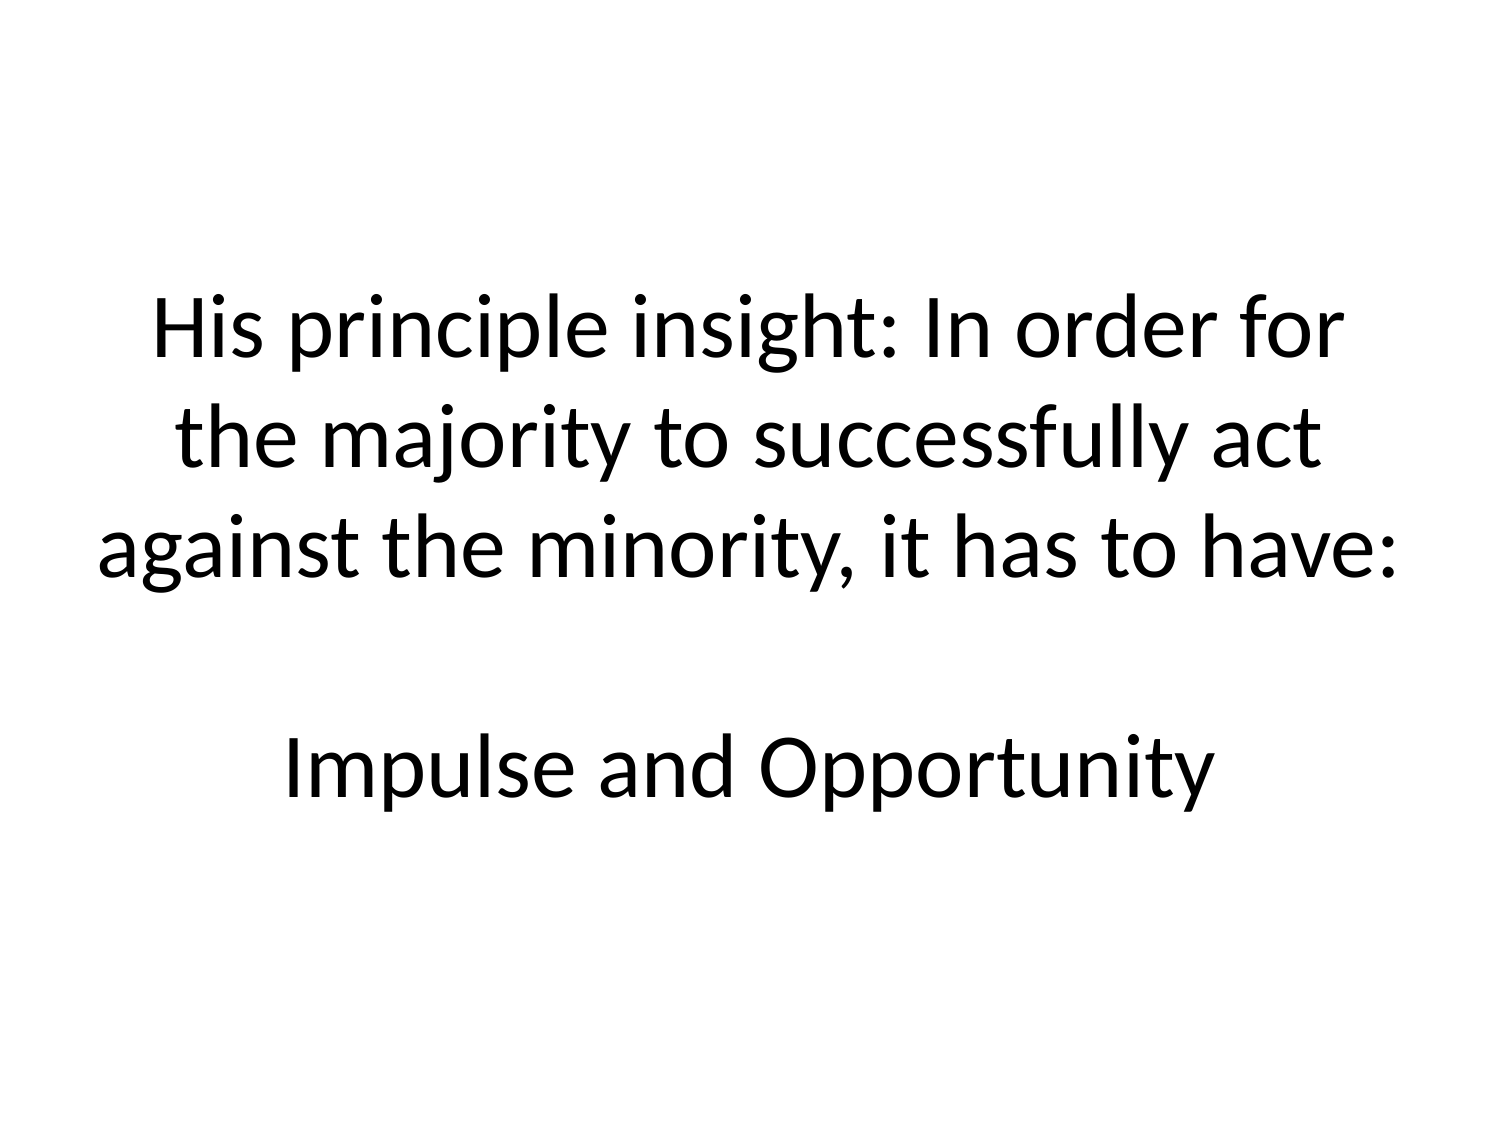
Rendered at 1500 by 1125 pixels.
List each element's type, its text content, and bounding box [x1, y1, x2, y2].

title His principle insight: In order for the majority to successfully act against the minority, it has to have: Impulse and Opportunity [74, 44, 1426, 1038]
